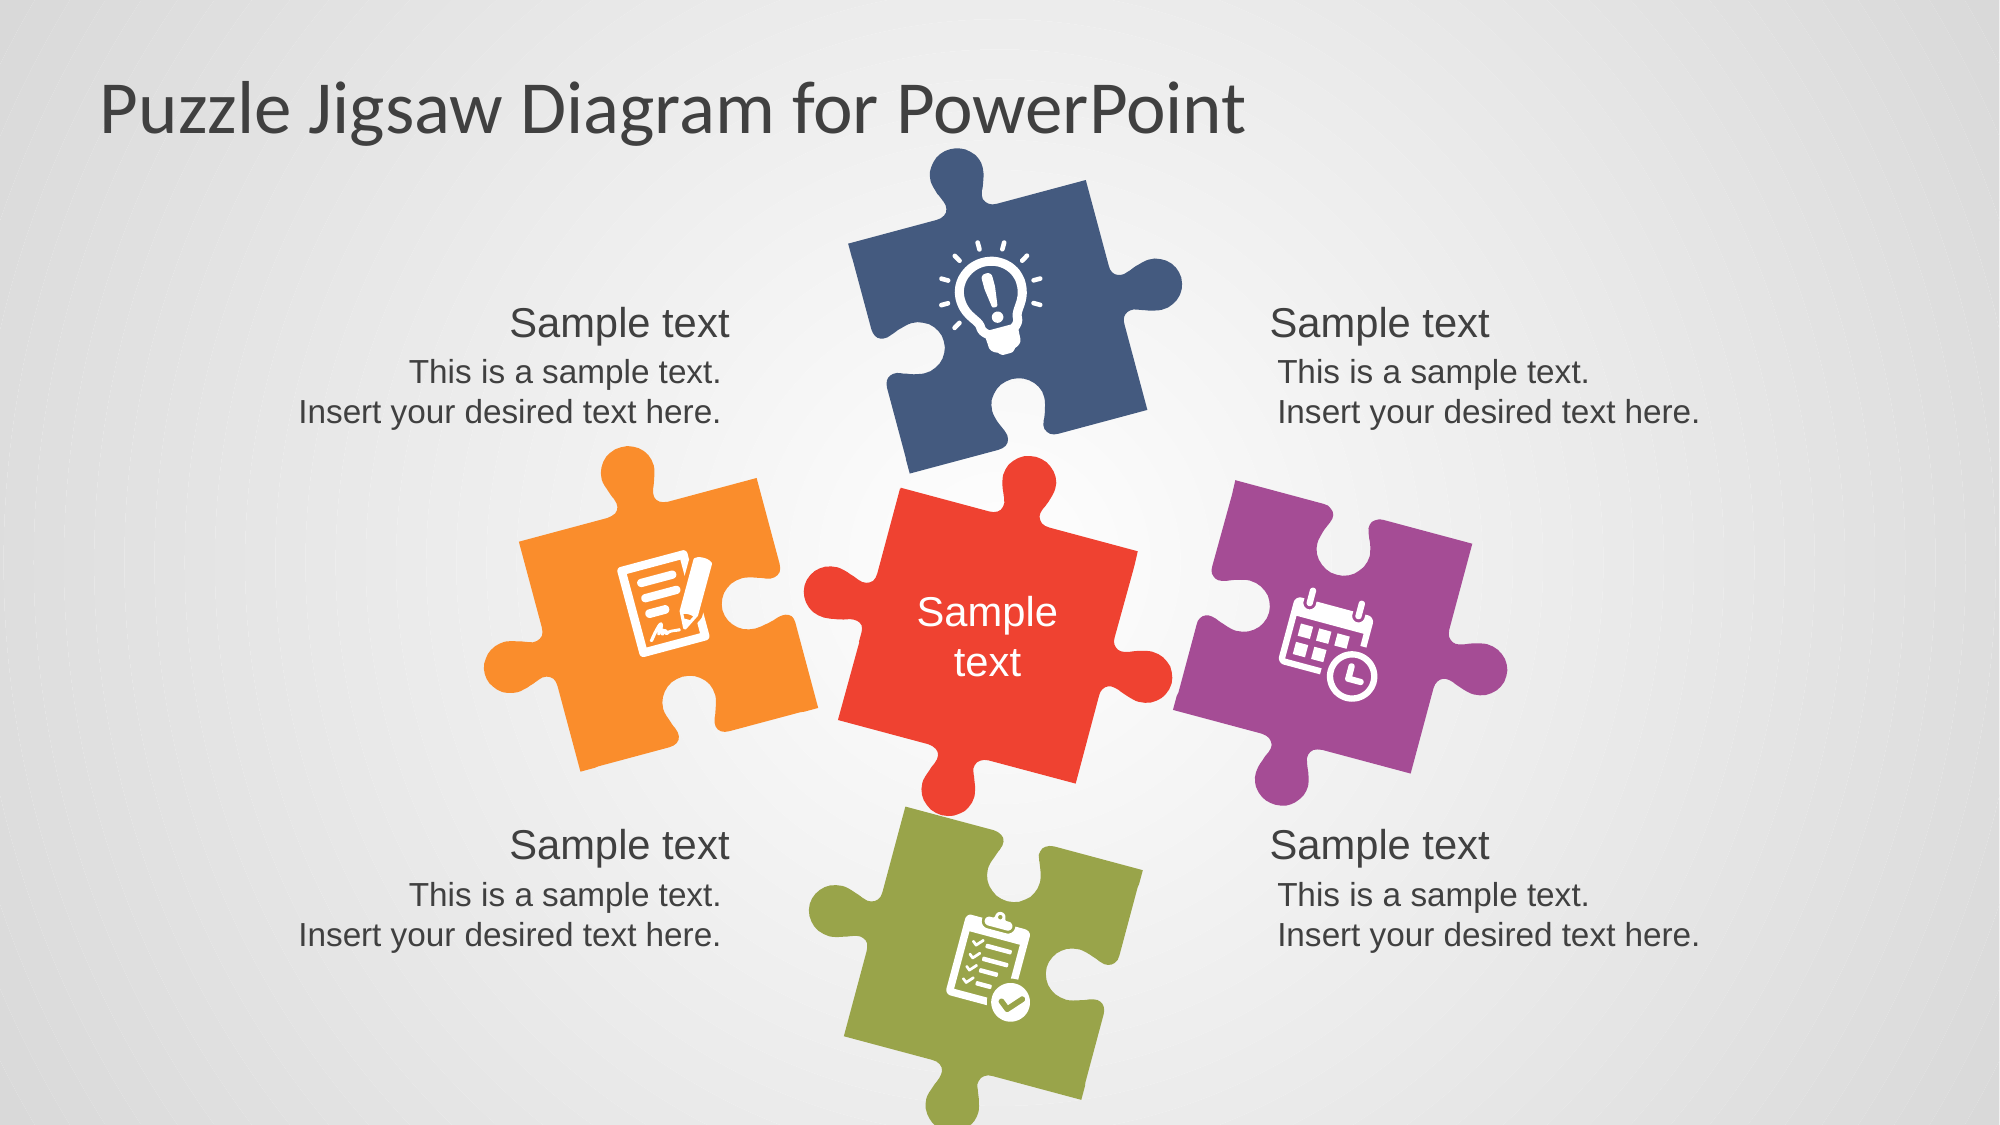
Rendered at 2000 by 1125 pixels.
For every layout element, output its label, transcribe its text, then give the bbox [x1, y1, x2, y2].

text_box Sample text [276, 288, 745, 354]
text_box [1189, 515, 1504, 819]
text_box This is a sample text. Insert your desired text here. [283, 354, 737, 438]
title Puzzle Jigsaw Diagram for PowerPoint [99, 45, 1900, 162]
text_box Sample text [276, 810, 745, 876]
text_box This is a sample text. Insert your desired text here. [1262, 354, 1717, 438]
text_box [801, 453, 1175, 818]
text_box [795, 824, 1110, 1125]
text_box Sample text [1254, 810, 1723, 876]
text_box This is a sample text. Insert your desired text here. [283, 876, 737, 960]
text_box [470, 450, 785, 754]
text_box This is a sample text. Insert your desired text here. [1262, 876, 1717, 960]
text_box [864, 135, 1179, 439]
text_box Sample text [891, 577, 1084, 693]
text_box Sample text [1254, 288, 1723, 354]
